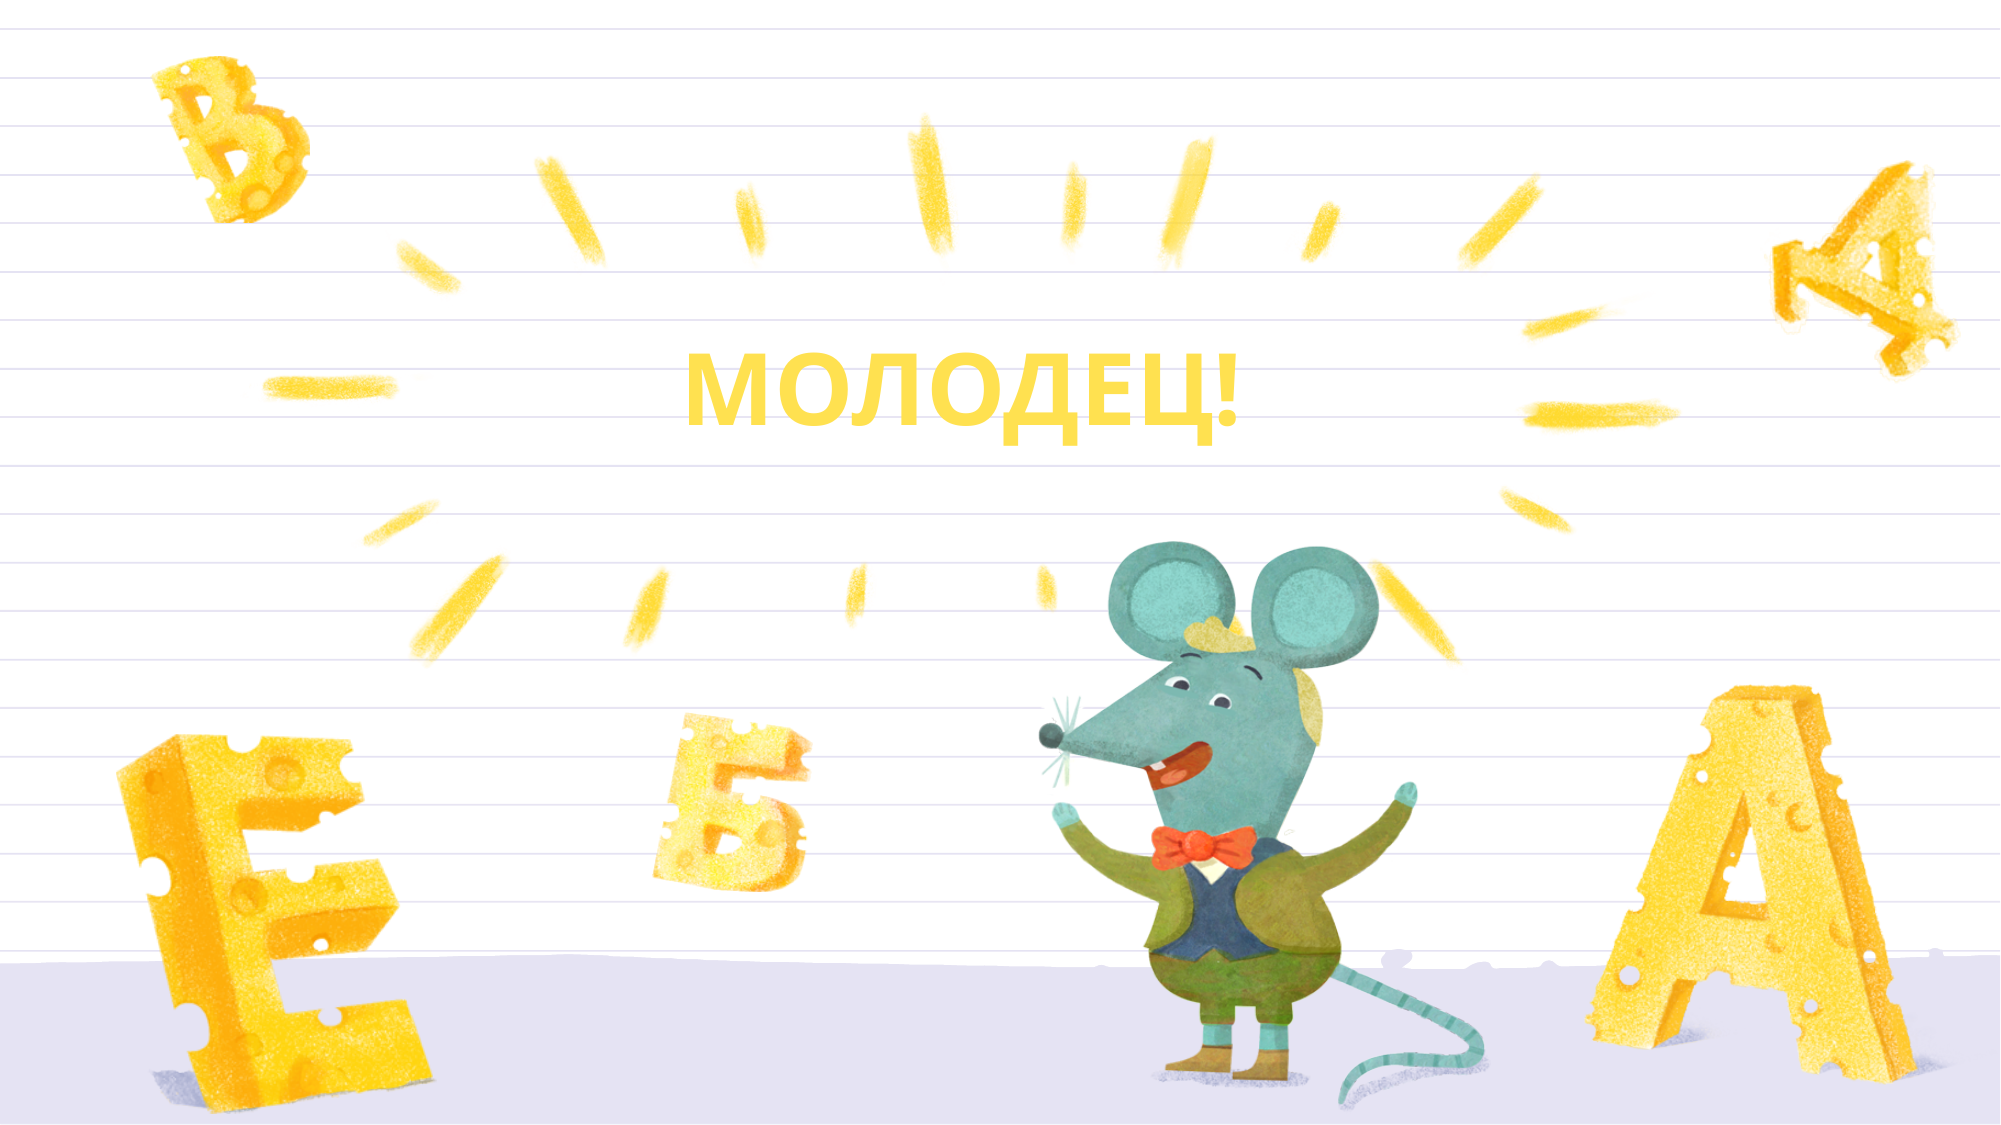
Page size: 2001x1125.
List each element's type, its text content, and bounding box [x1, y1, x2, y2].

picture [1760, 160, 1961, 385]
title МОЛОДЕЦ! [467, 304, 1456, 481]
picture [116, 734, 437, 1114]
picture [150, 56, 1683, 1114]
picture [1581, 684, 1998, 1085]
picture [652, 712, 813, 892]
